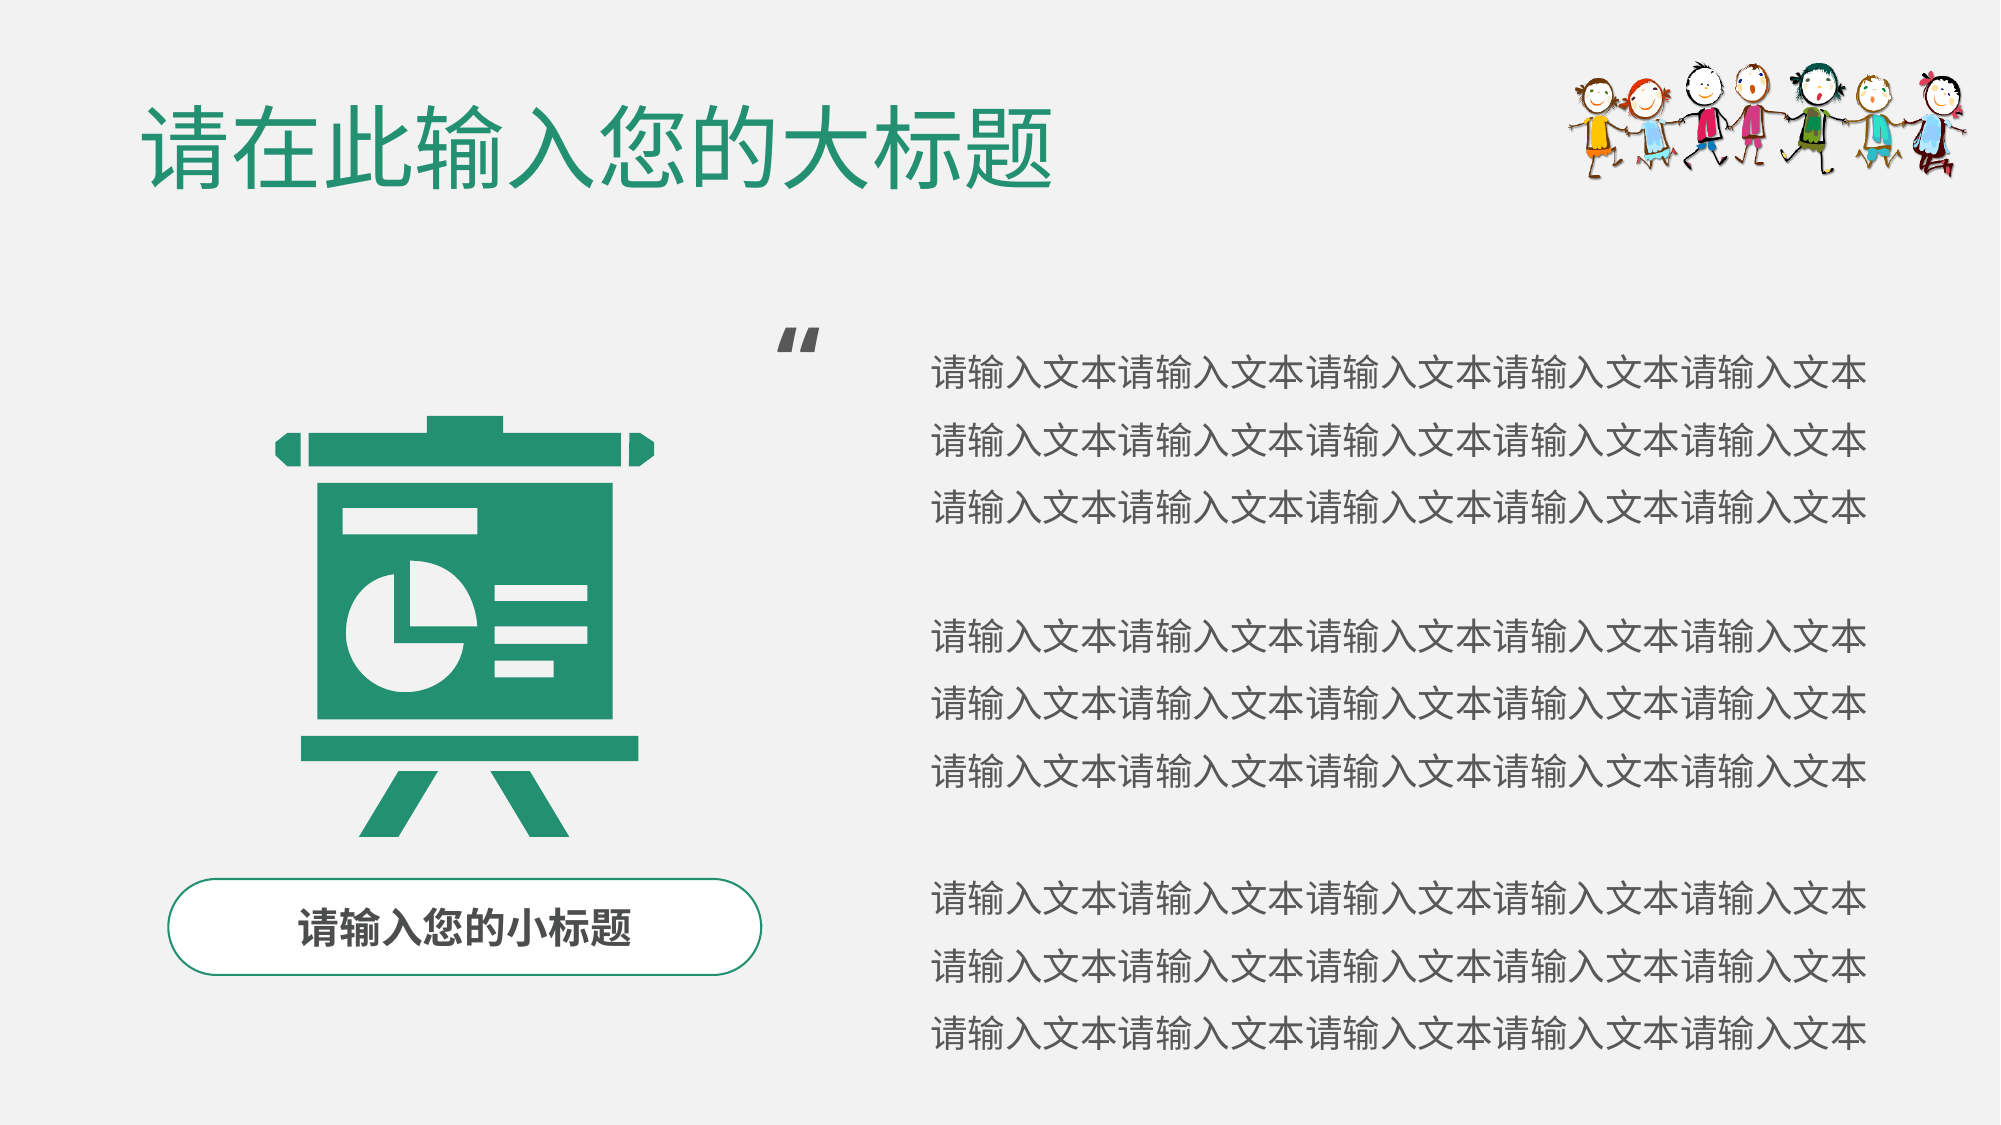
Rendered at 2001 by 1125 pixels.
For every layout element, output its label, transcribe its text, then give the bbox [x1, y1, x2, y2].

text_box “ [761, 291, 867, 427]
picture [1876, 61, 1969, 181]
text_box [301, 735, 639, 762]
text_box [490, 771, 570, 837]
text_box [358, 771, 438, 837]
text_box 请输入您的小标题 [167, 877, 763, 976]
text_box [308, 415, 621, 467]
text_box [628, 432, 655, 467]
title 请在此输入您的大标题 [123, 26, 1876, 210]
text_box 请输入文本请输入文本请输入文本请输入文本请输入文本请输入文本请输入文本请输入文本请输入文本请输入文本请输入文本请输入文本请输入文本请输入文本请输入文本 [899, 316, 1898, 540]
text_box 请输入文本请输入文本请输入文本请输入文本请输入文本请输入文本请输入文本请输入文本请输入文本请输入文本请输入文本请输入文本请输入文本请输入文本请输入文本 [899, 842, 1898, 1066]
text_box [275, 432, 301, 467]
text_box 请输入文本请输入文本请输入文本请输入文本请输入文本请输入文本请输入文本请输入文本请输入文本请输入文本请输入文本请输入文本请输入文本请输入文本请输入文本 [899, 579, 1898, 803]
text_box [317, 482, 613, 720]
